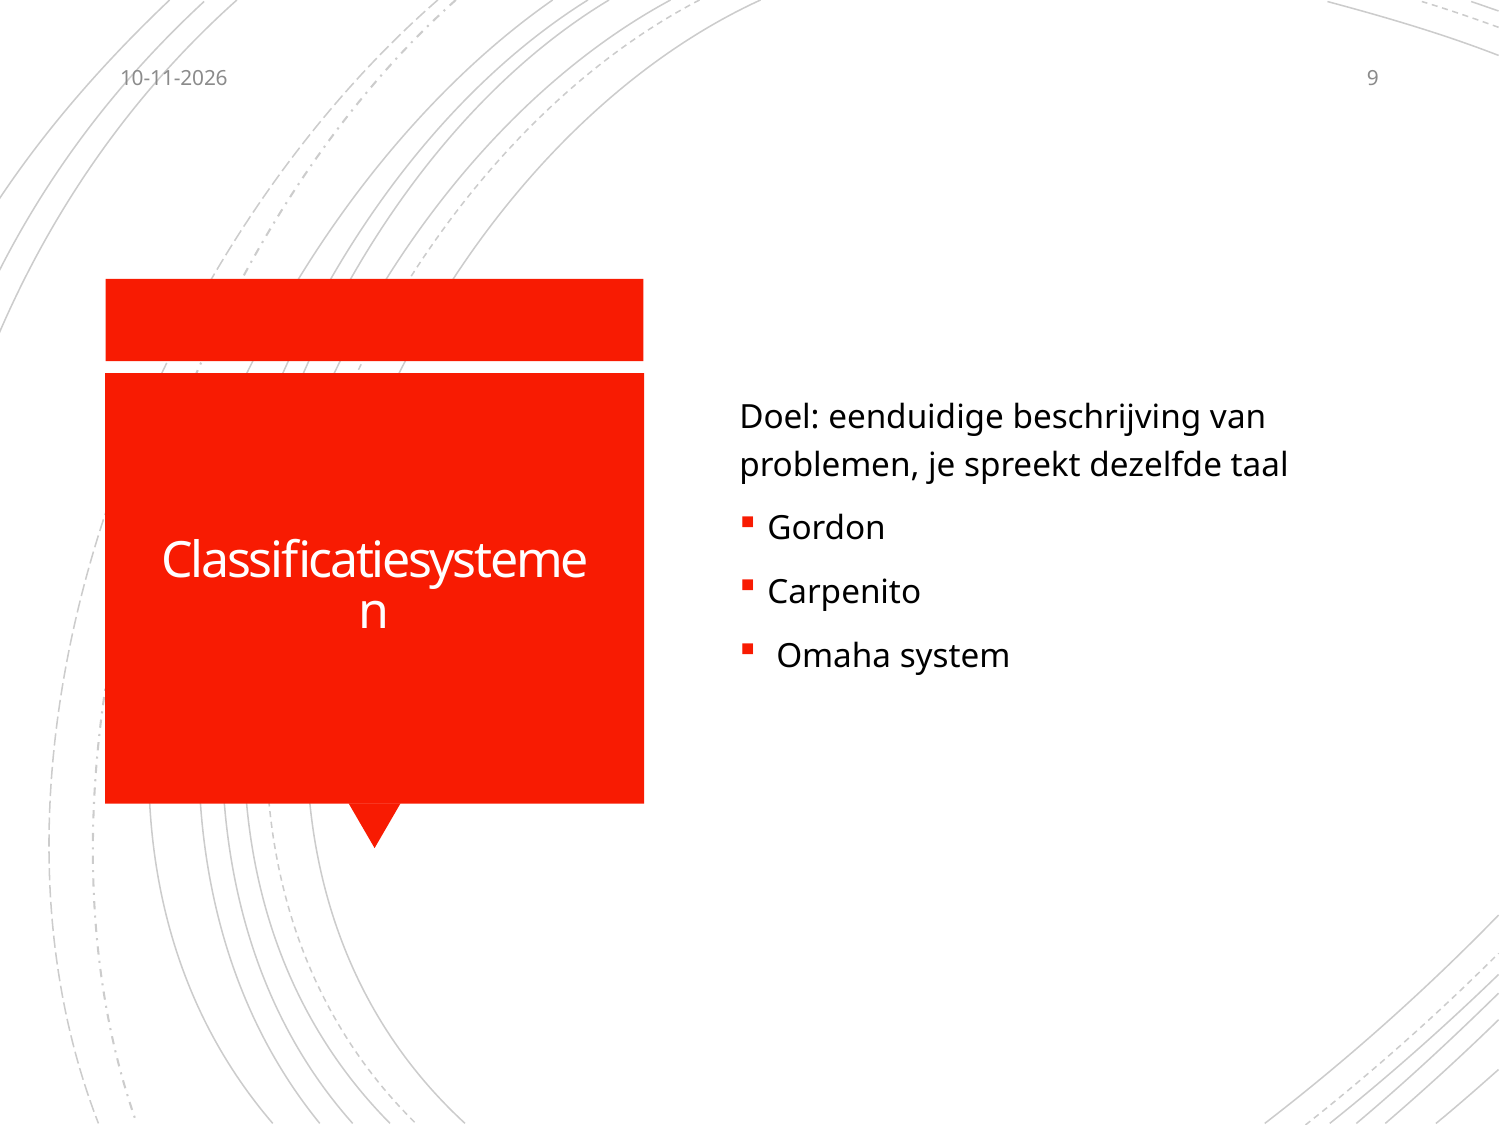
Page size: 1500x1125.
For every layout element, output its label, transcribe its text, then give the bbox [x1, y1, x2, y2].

slide_number 9 [1281, 52, 1394, 105]
title Classificatiesystemen [118, 385, 630, 790]
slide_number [105, 52, 555, 105]
list Doel: eenduidige beschrijving van problemen, je spreekt dezelfde taal Gordon Carpenito Omaha system [724, 131, 1396, 993]
footer [105, 1021, 1394, 1074]
